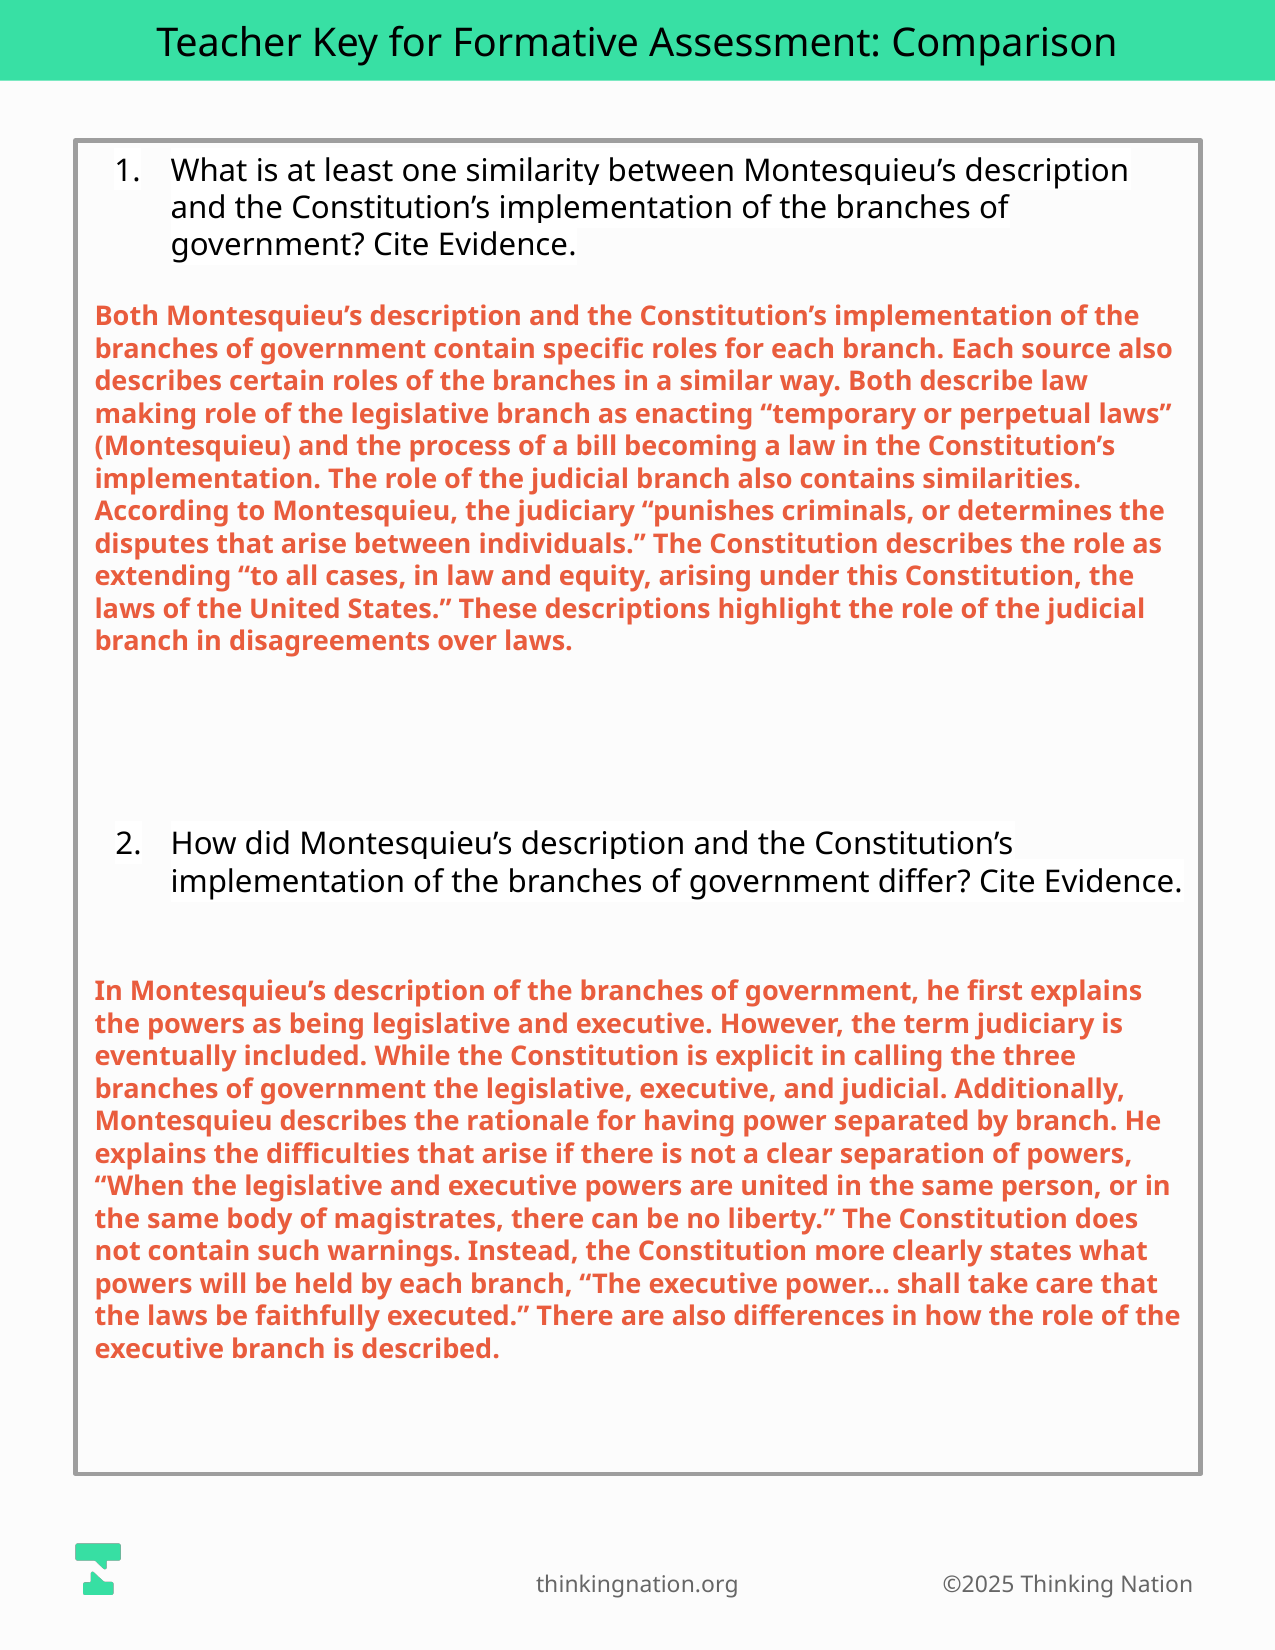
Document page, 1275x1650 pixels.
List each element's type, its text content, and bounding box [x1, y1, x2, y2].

picture [62, 1533, 134, 1605]
text_box thinkingnation.org [486, 1553, 789, 1605]
text_box ©2025 Thinking Nation [907, 1553, 1210, 1605]
text_box What is at least one similarity between Montesquieu’s description and the Constitution’s implementation of the branches of government? Cite Evidence. How did Montesquieu’s description and the Constitution’s implementation of the branches of government differ? Cite Evidence. [75, 133, 1201, 140]
text_box [75, 140, 1201, 1474]
text_box Teacher Key for Formative Assessment: Comparison [0, 0, 1275, 81]
